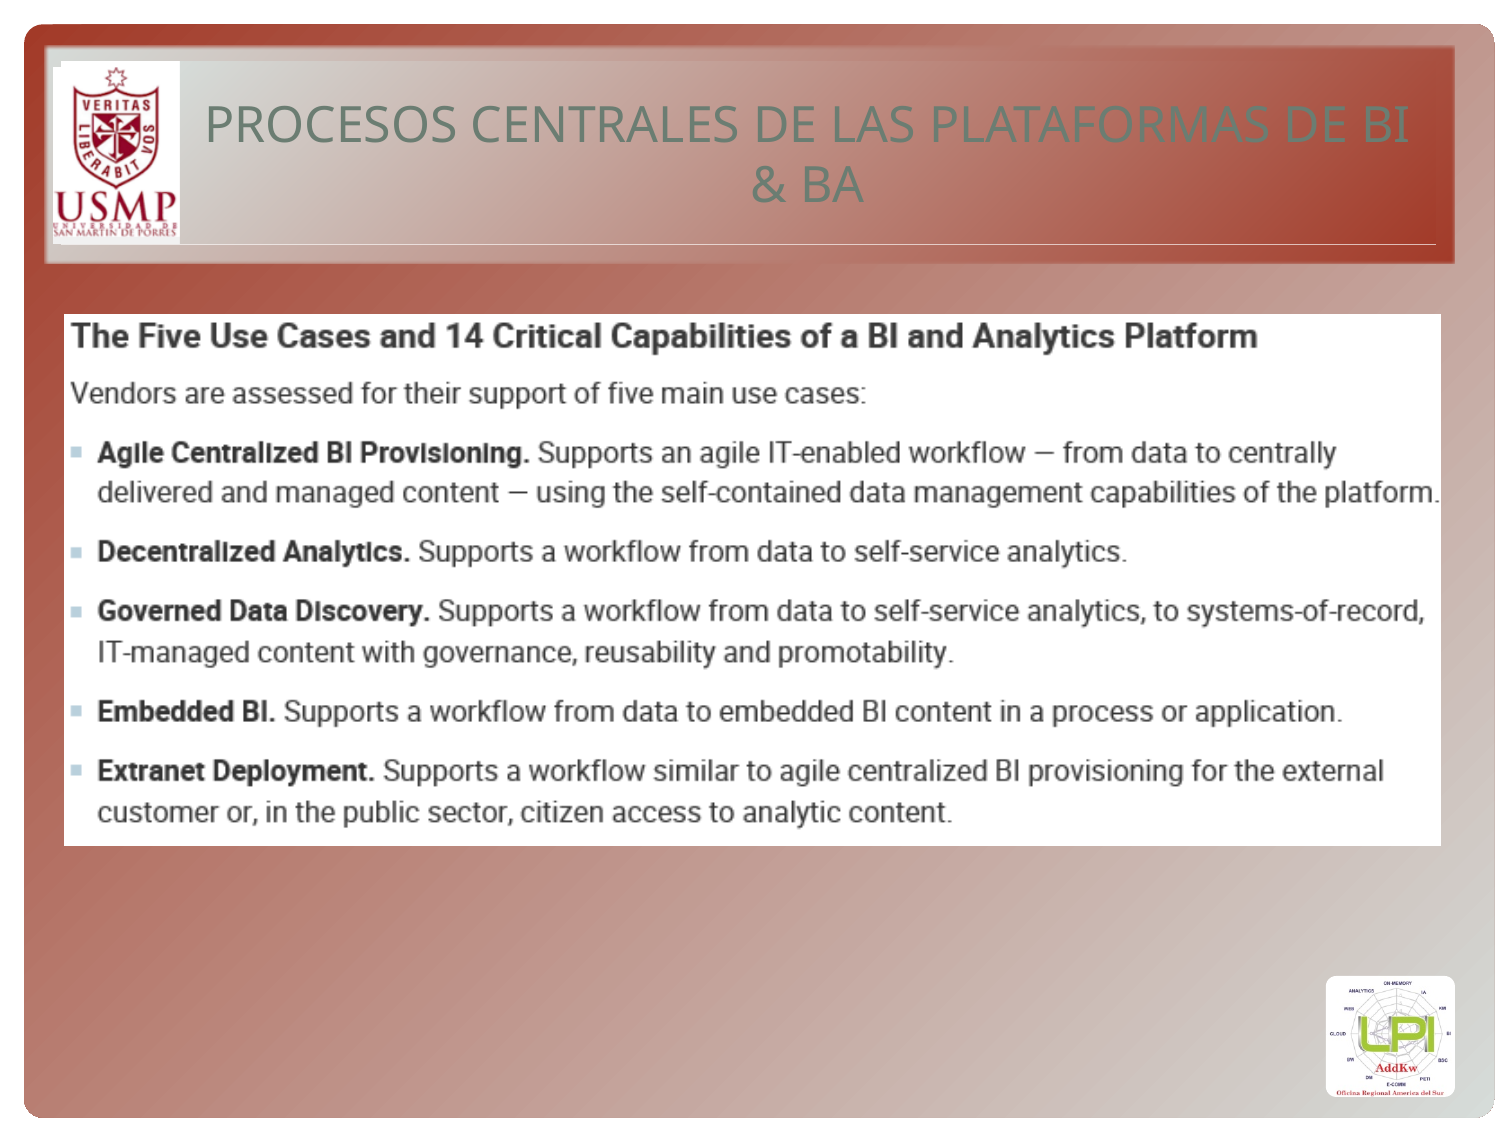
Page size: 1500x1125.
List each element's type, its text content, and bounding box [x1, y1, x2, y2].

title Procesos centrales de las plataformas de BI & BA [179, 61, 1436, 244]
picture [1325, 975, 1455, 1097]
picture [64, 314, 1441, 847]
picture [53, 67, 179, 244]
